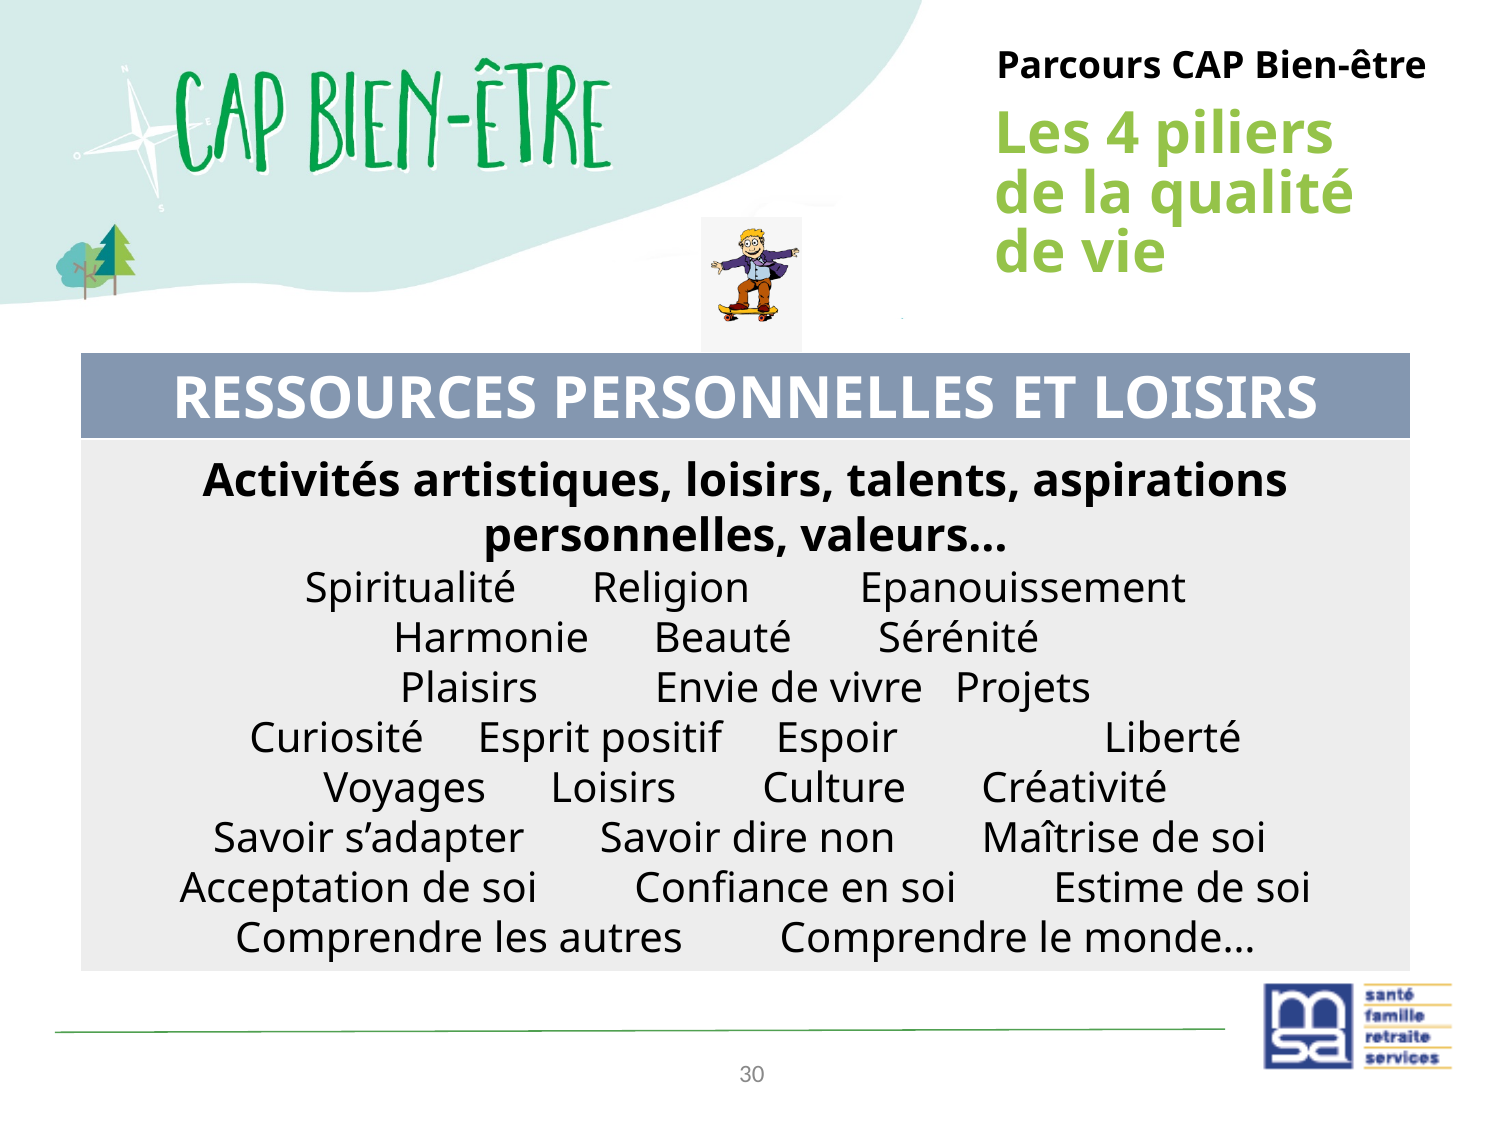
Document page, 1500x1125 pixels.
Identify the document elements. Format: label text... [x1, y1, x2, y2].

picture [1250, 929, 1476, 1125]
text_box RESSOURCES PERSONNELLES ET LOISIRS [79, 351, 1412, 439]
text_box Les 4 piliers de la qualité de vie [961, 113, 1388, 277]
slide_number – 30 [560, 1027, 1245, 1042]
picture [0, 0, 941, 352]
text_box Activités artistiques, loisirs, talents, aspirations personnelles, valeurs… Spiritualité Religion Epanouissement Harmonie Beauté Sérénité Plaisirs Envie de vivre Projets Curiosité Esprit positif Espoir Liberté Voyages Loisirs Culture Créativité Savoir s’adapter Savoir dire non Maîtrise de soi Acceptation de soi Confiance en soi Estime de soi Comprendre les autres Comprendre le monde… [79, 439, 1412, 972]
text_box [54, 1028, 1226, 1033]
text_box 30 [54, 1042, 1245, 1103]
text_box Parcours CAP Bien-être [968, 34, 1455, 94]
